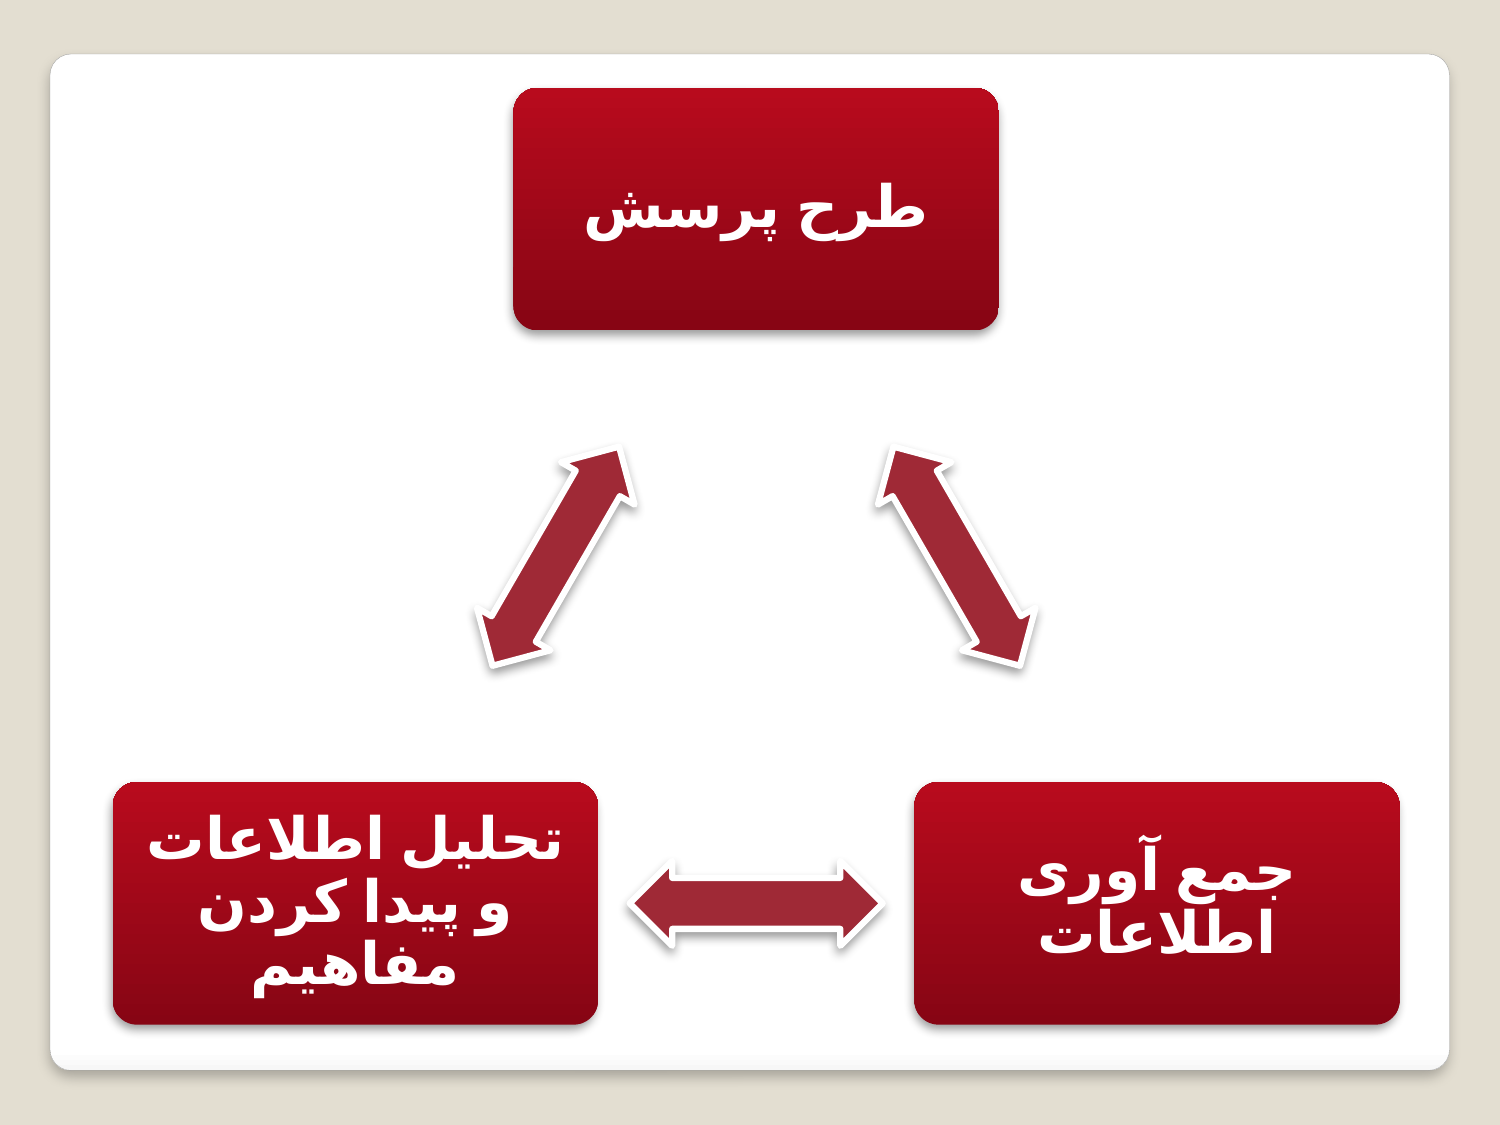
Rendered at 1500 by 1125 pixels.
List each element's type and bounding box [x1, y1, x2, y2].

text_box [112, 87, 1401, 1026]
